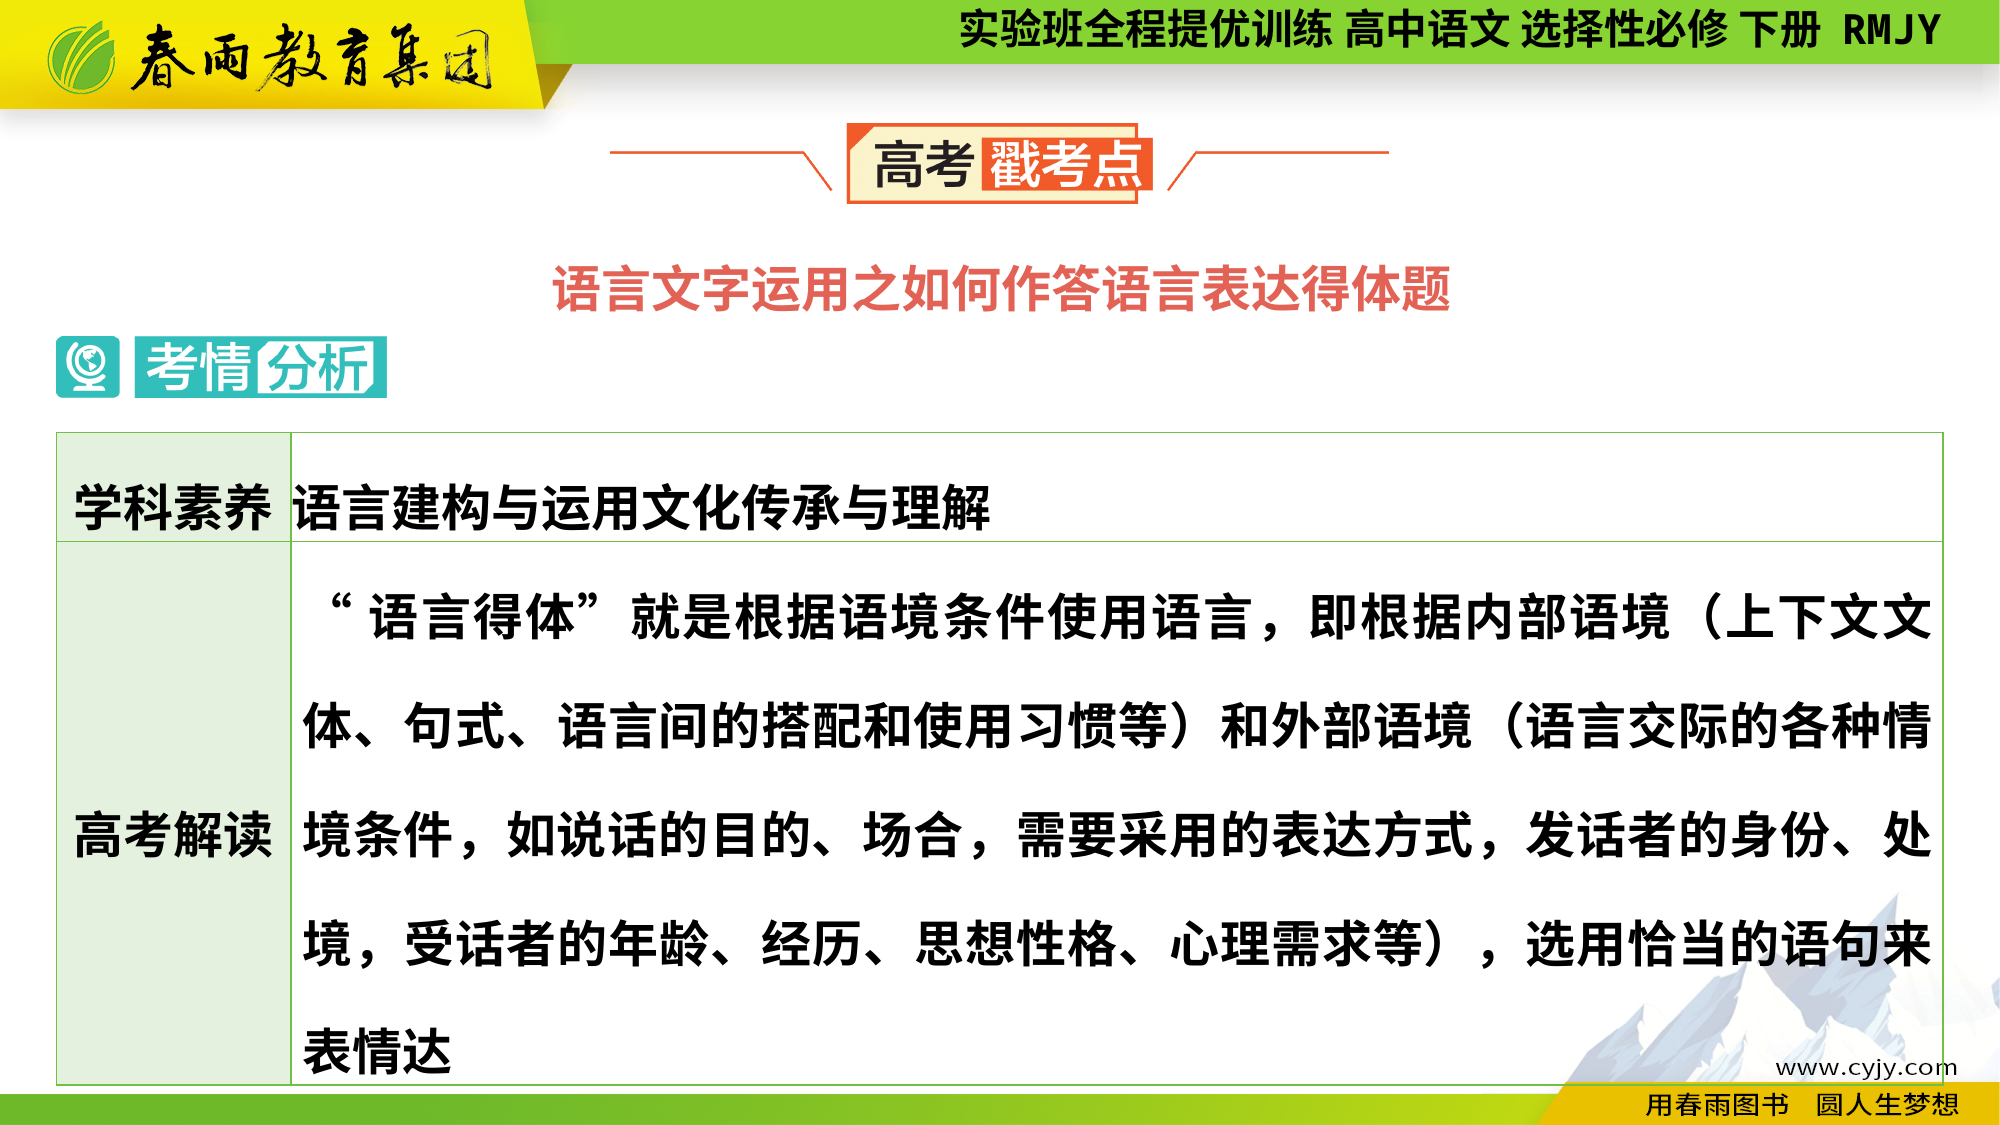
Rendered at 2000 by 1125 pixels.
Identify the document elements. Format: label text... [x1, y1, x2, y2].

list 语言文字运用之如何作答语言表达得体题 [59, 219, 1944, 315]
table_header 学科素养 [57, 433, 290, 541]
table_header 语言建构与运用文化传承与理解 [292, 433, 1942, 541]
table_cell 高考解读 [57, 542, 290, 1084]
picture [0, 0, 2000, 1125]
table_cell “语言得体”就是根据语境条件使用语言，即根据内部语境（上下文文体、句式、语言间的搭配和使用习惯等）和外部语境（语言交际的各种情境条件，如说话的目的、场合，需要采用的表达方式，发话者的身份、处境，受话者的年龄、经历、思想性格、心理需求等），选用恰当的语句来表情达 [292, 542, 1942, 1084]
